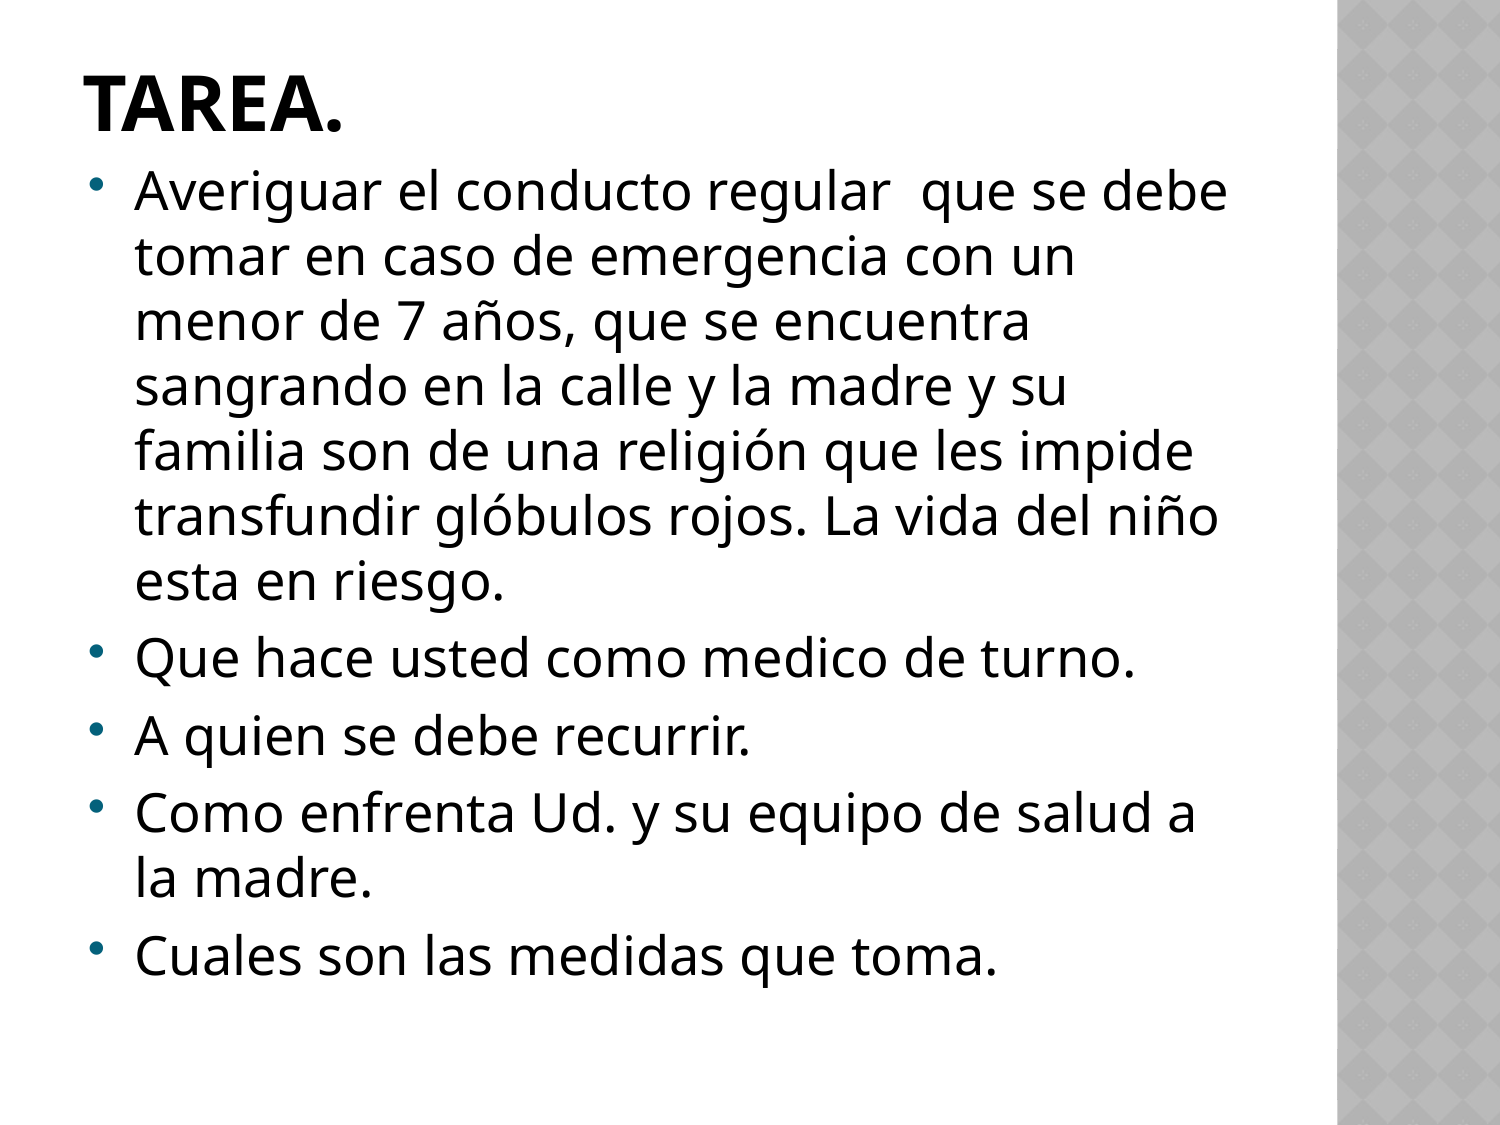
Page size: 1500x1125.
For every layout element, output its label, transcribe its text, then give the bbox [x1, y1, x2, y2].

title Tarea. [75, 52, 1263, 149]
list Averiguar el conducto regular que se debe tomar en caso de emergencia con un menor de 7 años, que se encuentra sangrando en la calle y la madre y su familia son de una religión que les impide transfundir glóbulos rojos. La vida del niño esta en riesgo. Que hace usted como medico de turno. A quien se debe recurrir. Como enfrenta Ud. y su equipo de salud a la madre. Cuales son las medidas que toma. [75, 149, 1263, 1059]
